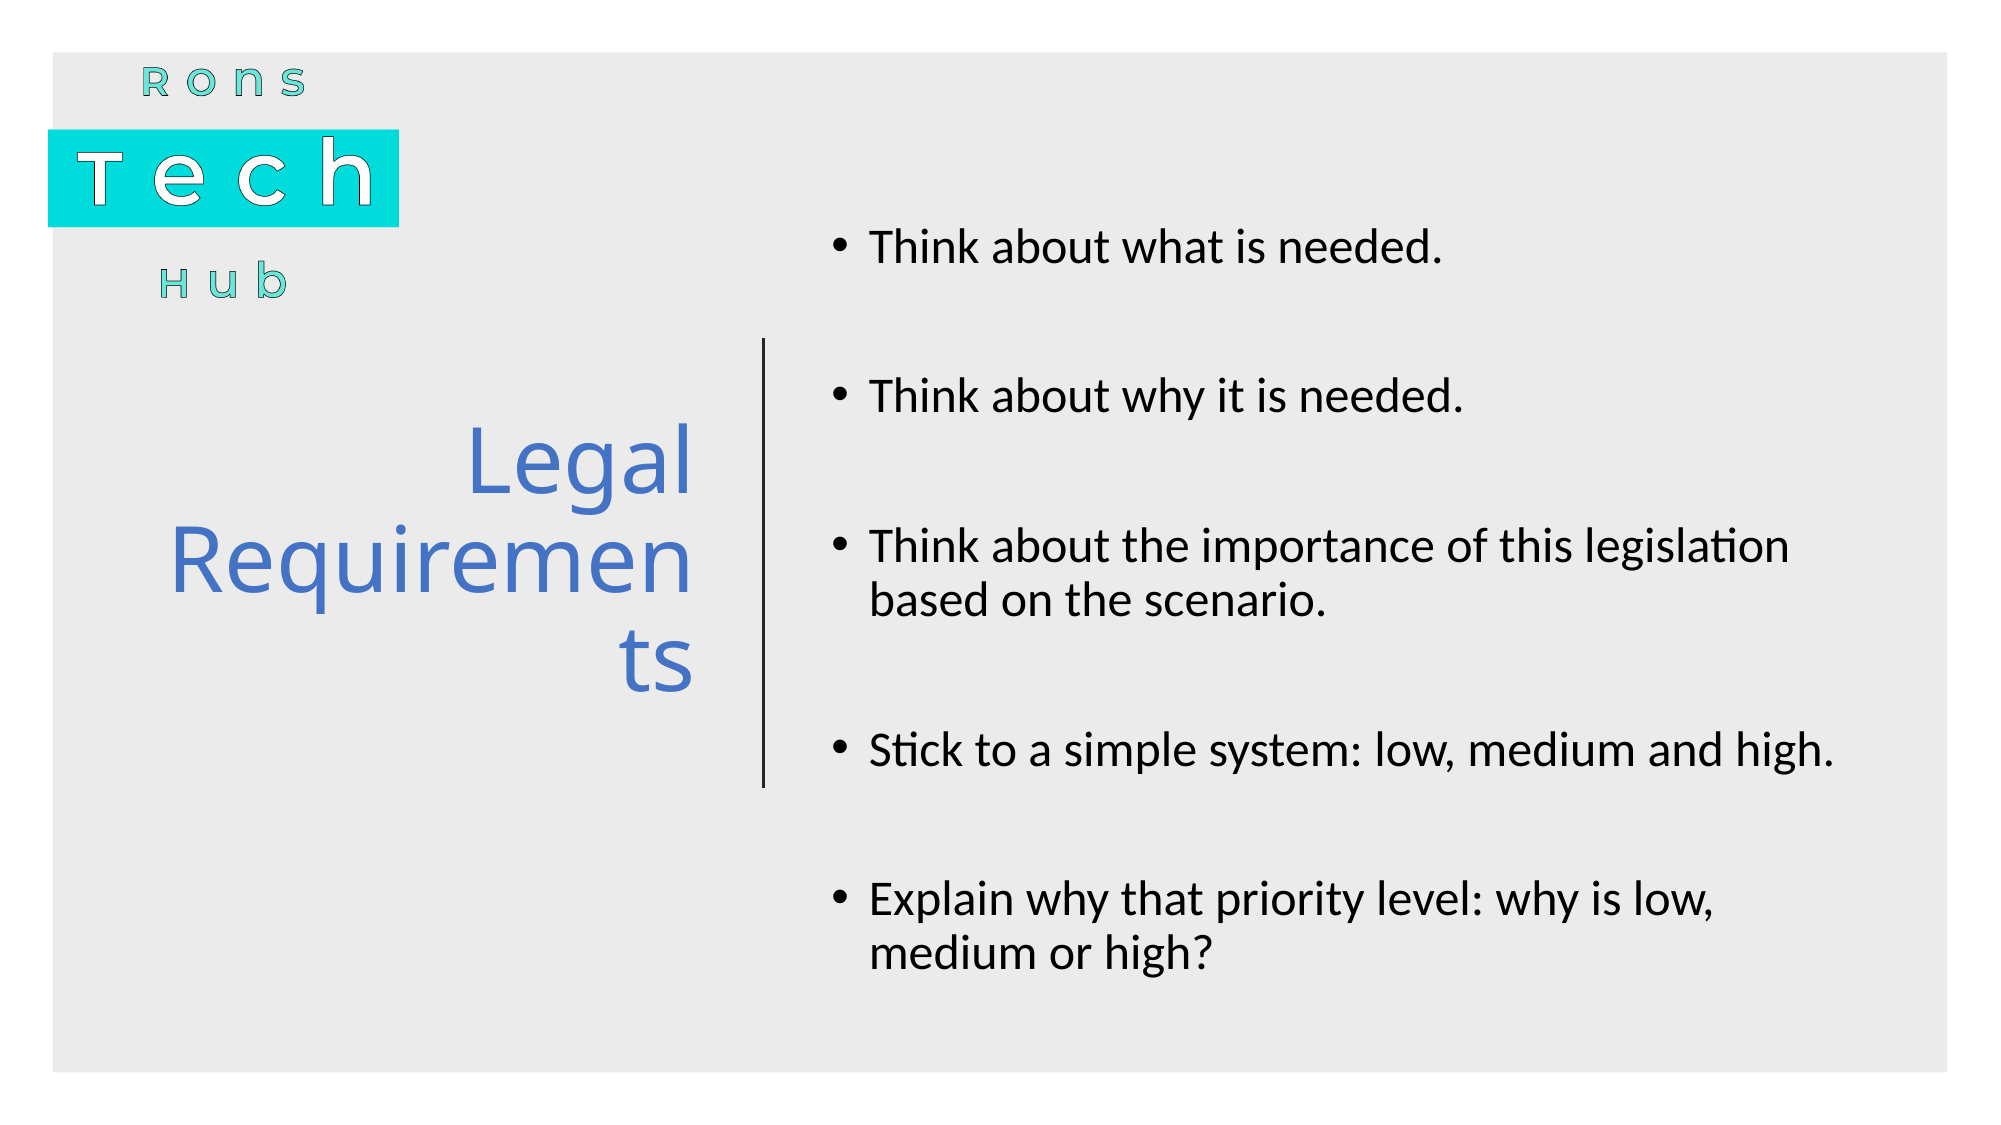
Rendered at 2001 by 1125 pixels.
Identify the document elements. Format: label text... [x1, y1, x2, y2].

text_box [52, 51, 1948, 1073]
title Legal Requirements [137, 158, 711, 967]
list Think about what is needed. Think about why it is needed. Think about the importance of this legislation based on the scenario. Stick to a simple system: low, medium and high. Explain why that priority level: why is low, medium or high? [816, 158, 1863, 1043]
picture [48, 0, 399, 357]
